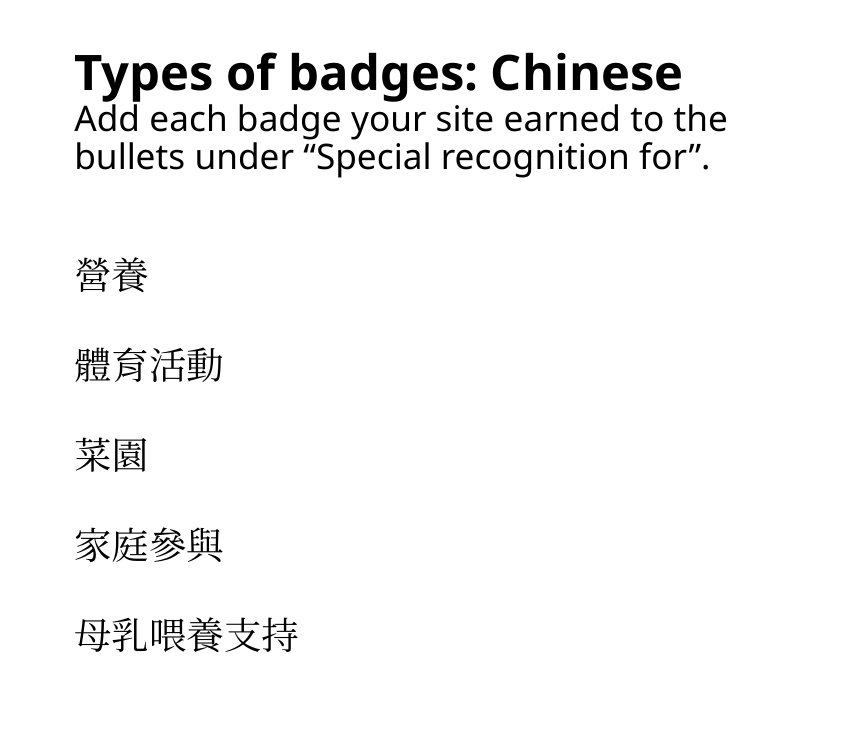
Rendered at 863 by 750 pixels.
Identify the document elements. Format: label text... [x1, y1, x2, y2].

title Types of badges: Chinese Add each badge your site earned to the bullets under “Special recognition for”. [59, 39, 804, 185]
list 營養 體育活動 菜園 家庭參與 母乳喂養支持 [59, 199, 804, 676]
